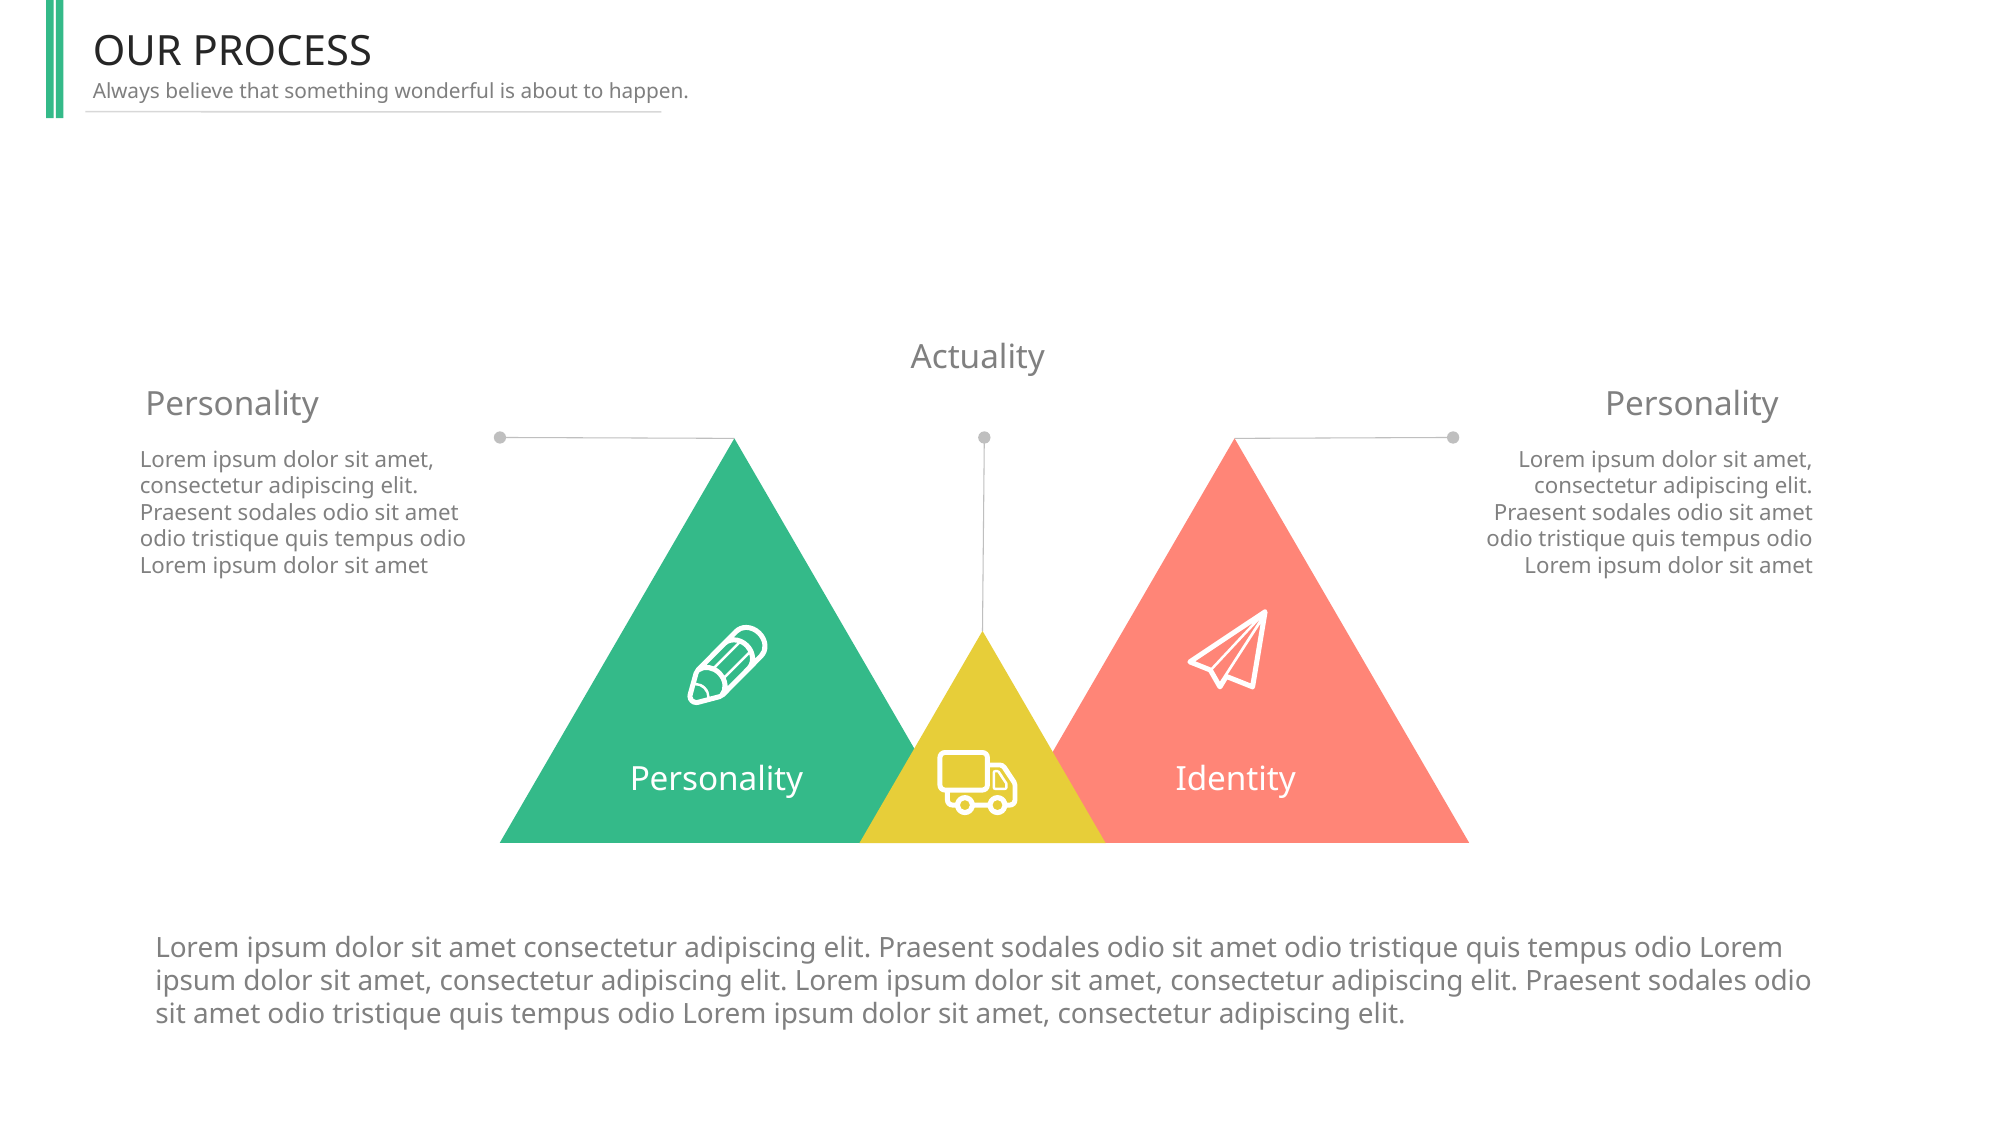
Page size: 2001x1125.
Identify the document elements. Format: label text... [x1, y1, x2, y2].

text_box OUR PROCESS [78, 15, 713, 70]
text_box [124, 374, 485, 588]
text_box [499, 437, 859, 843]
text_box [859, 328, 1106, 844]
text_box Lorem ipsum dolor sit amet consectetur adipiscing elit. Praesent sodales odio sit amet odio tristique quis tempus odio Lorem ipsum dolor sit amet, consectetur adipiscing elit. Lorem ipsum dolor sit amet, consectetur adipiscing elit. Praesent sodales odio sit amet odio tristique quis tempus odio Lorem ipsum dolor sit amet, consectetur adipiscing elit. [140, 921, 1841, 1037]
text_box Always believe that something wonderful is about to happen. [78, 70, 713, 111]
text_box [1468, 374, 1829, 588]
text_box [46, 0, 64, 119]
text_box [1106, 437, 1470, 843]
